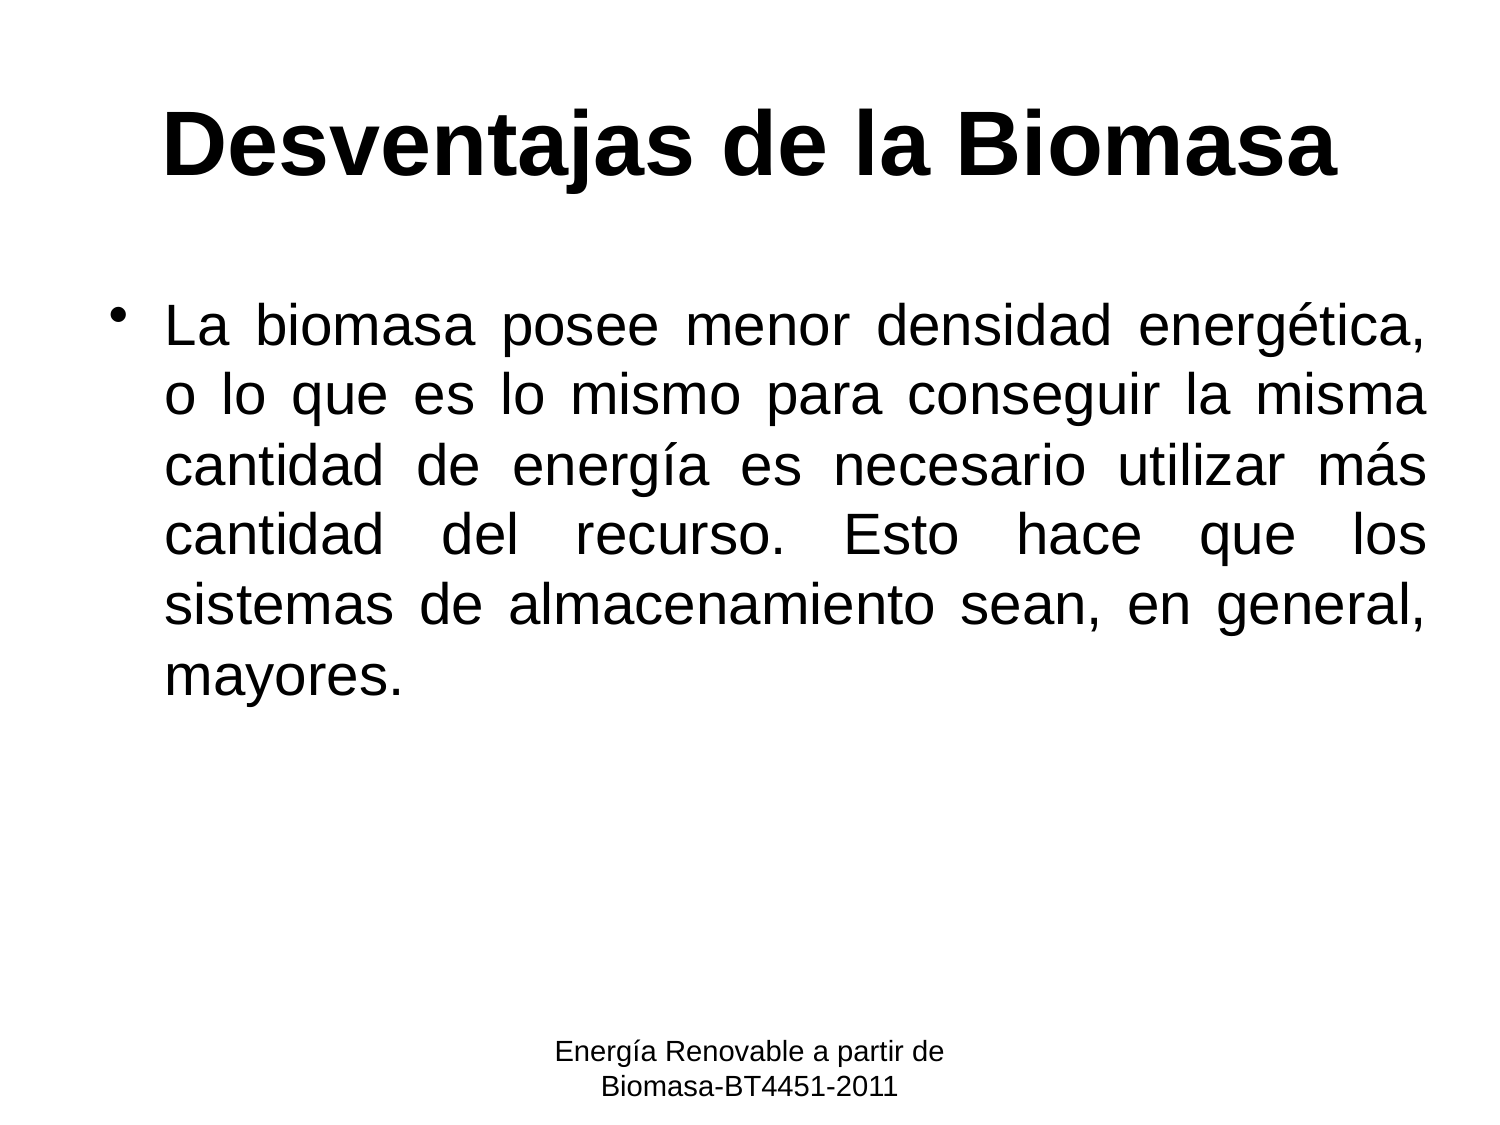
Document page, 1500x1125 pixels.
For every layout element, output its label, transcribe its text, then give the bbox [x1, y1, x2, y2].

text_box La biomasa posee menor densidad energética, o lo que es lo mismo para conseguir la misma cantidad de energía es necesario utilizar más cantidad del recurso. Esto hace que los sistemas de almacenamiento sean, en general, mayores. [93, 222, 1444, 965]
footer Energía Renovable a partir de Biomasa-BT4451-2011 [512, 1024, 988, 1103]
title Desventajas de la Biomasa [74, 44, 1426, 233]
